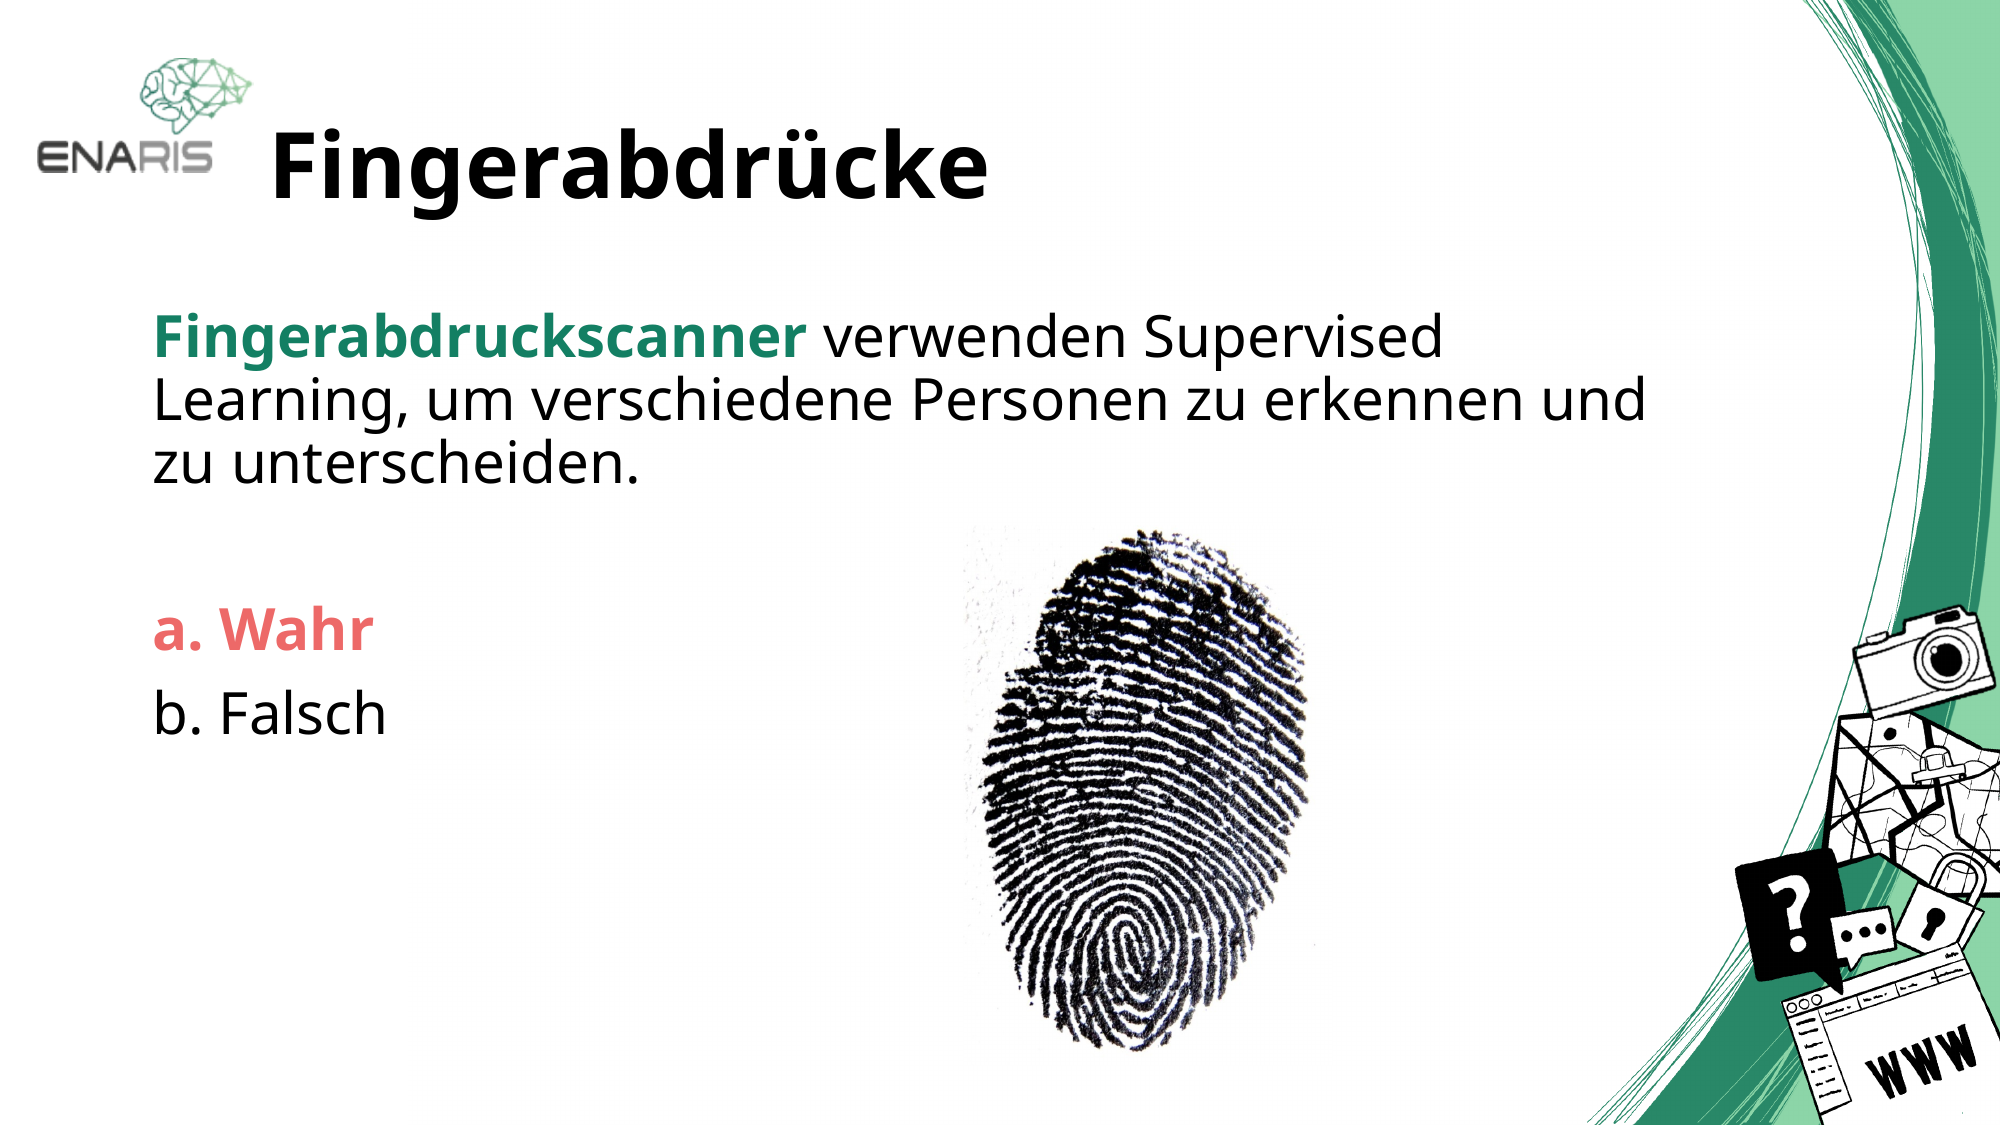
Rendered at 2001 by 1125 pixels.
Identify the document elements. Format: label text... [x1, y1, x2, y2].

list Fingerabdruckscanner verwenden Supervised Learning, um verschiedene Personen zu erkennen und zu unterscheiden. a. Wahr b. Falsch [137, 299, 1728, 1014]
picture [37, 58, 254, 173]
picture [408, 0, 2000, 1125]
title Fingerabdrücke [253, 59, 1863, 278]
